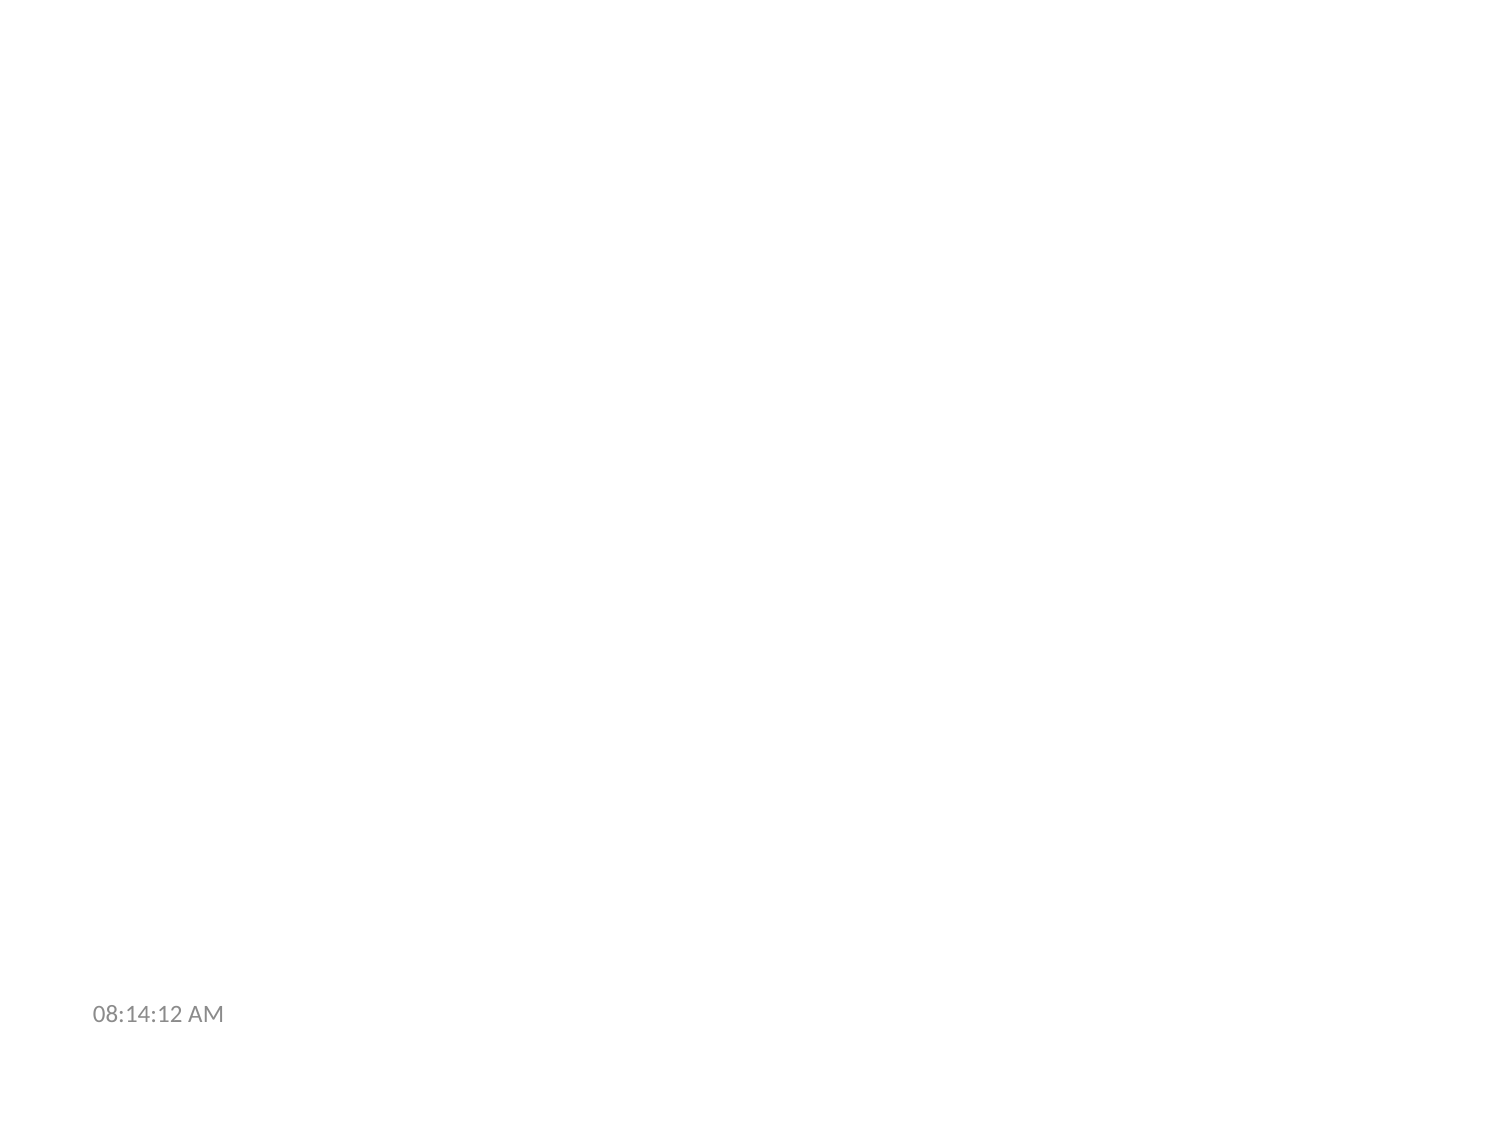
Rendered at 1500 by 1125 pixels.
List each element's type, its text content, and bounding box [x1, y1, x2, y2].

text_box 3:35:09 PM [77, 982, 428, 1043]
